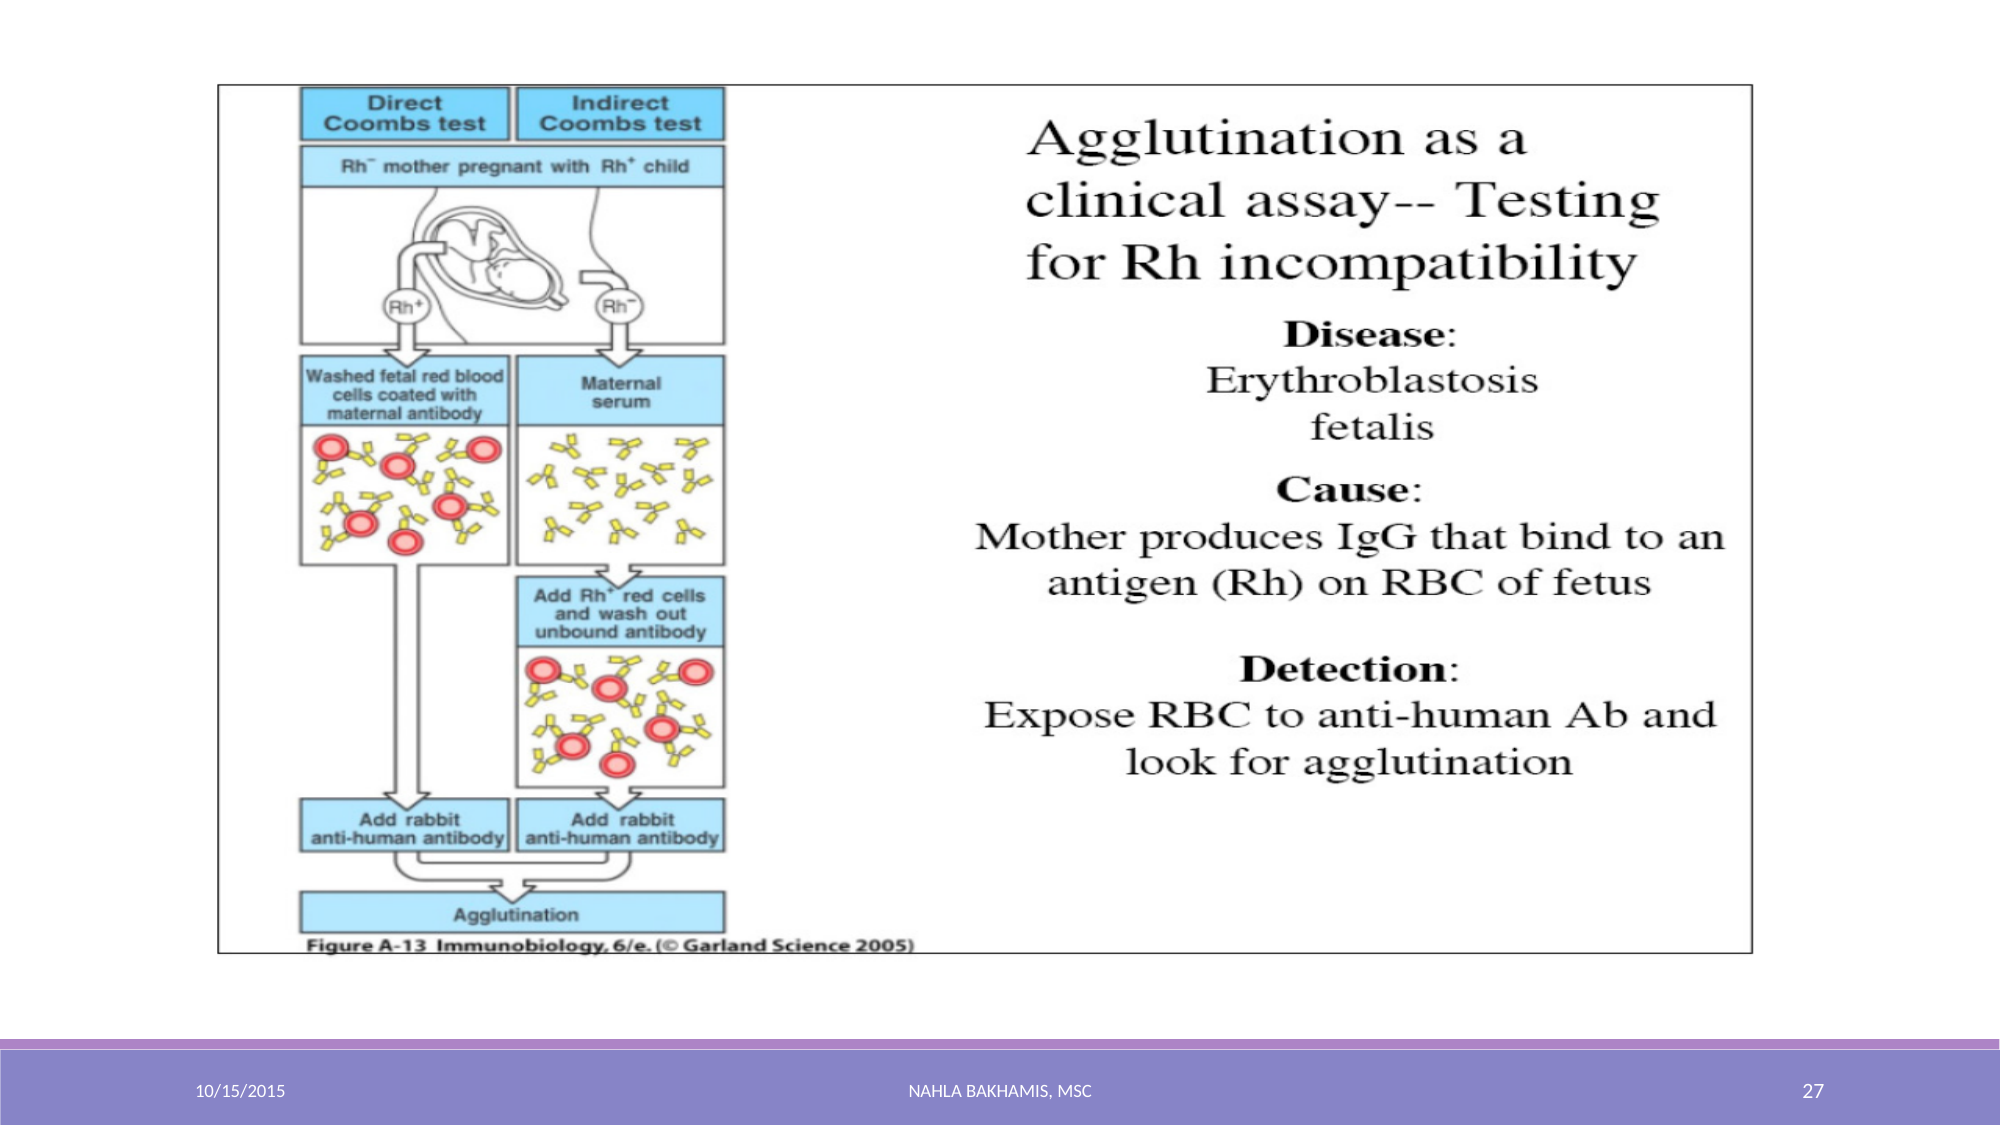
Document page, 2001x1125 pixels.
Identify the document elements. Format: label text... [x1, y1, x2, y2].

picture [191, 75, 1794, 967]
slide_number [180, 1059, 586, 1120]
footer NAHLA BAKHAMIS, MSc [604, 1059, 1396, 1120]
slide_number 27 [1624, 1059, 1840, 1120]
